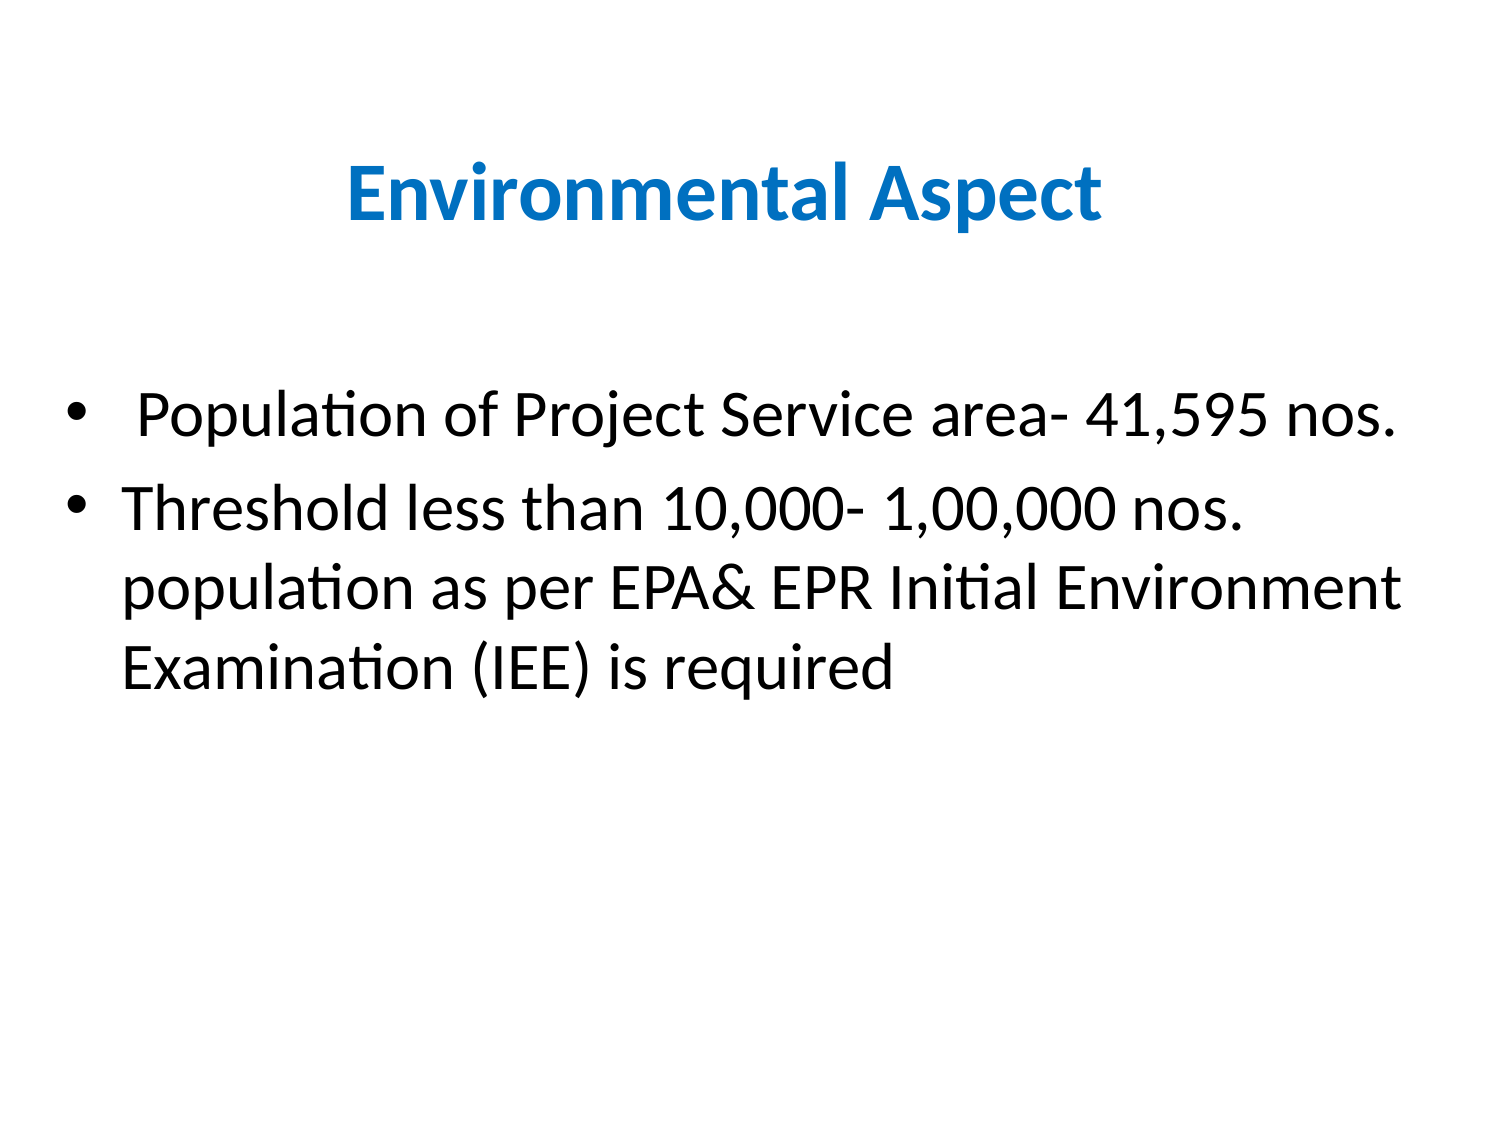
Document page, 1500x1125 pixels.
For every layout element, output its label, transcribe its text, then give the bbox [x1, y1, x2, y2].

title Environmental Aspect [50, 125, 1400, 250]
list Population of Project Service area- 41,595 nos. Threshold less than 10,000- 1,00,000 nos. population as per EPA& EPR Initial Environment Examination (IEE) is required [50, 362, 1500, 938]
